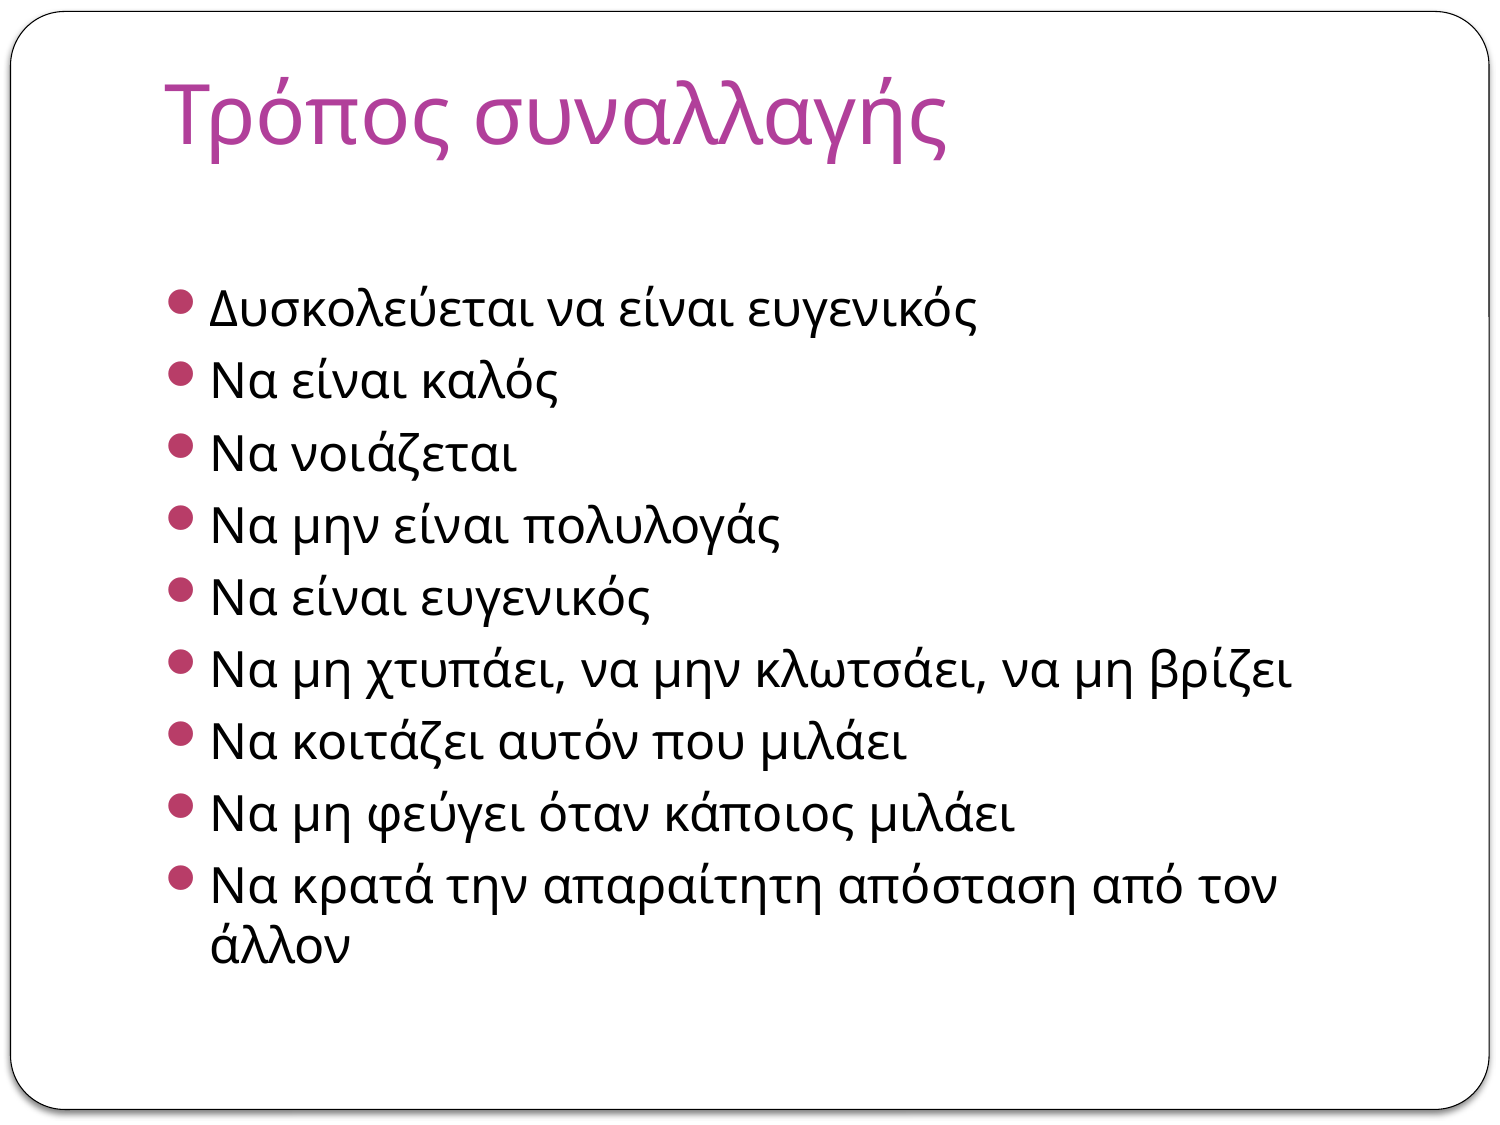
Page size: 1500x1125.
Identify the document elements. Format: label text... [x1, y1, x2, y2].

title Τρόπος συναλλαγής [150, 45, 1425, 176]
list Δυσκολεύεται να είναι ευγενικός Να είναι καλός Να νοιάζεται Να μην είναι πολυλογάς Να είναι ευγενικός Να μη χτυπάει, να μην κλωτσάει, να μη βρίζει Να κοιτάζει αυτόν που μιλάει Να μη φεύγει όταν κάποιος μιλάει Να κρατά την απαραίτητη απόσταση από τον άλλον [150, 269, 1425, 988]
